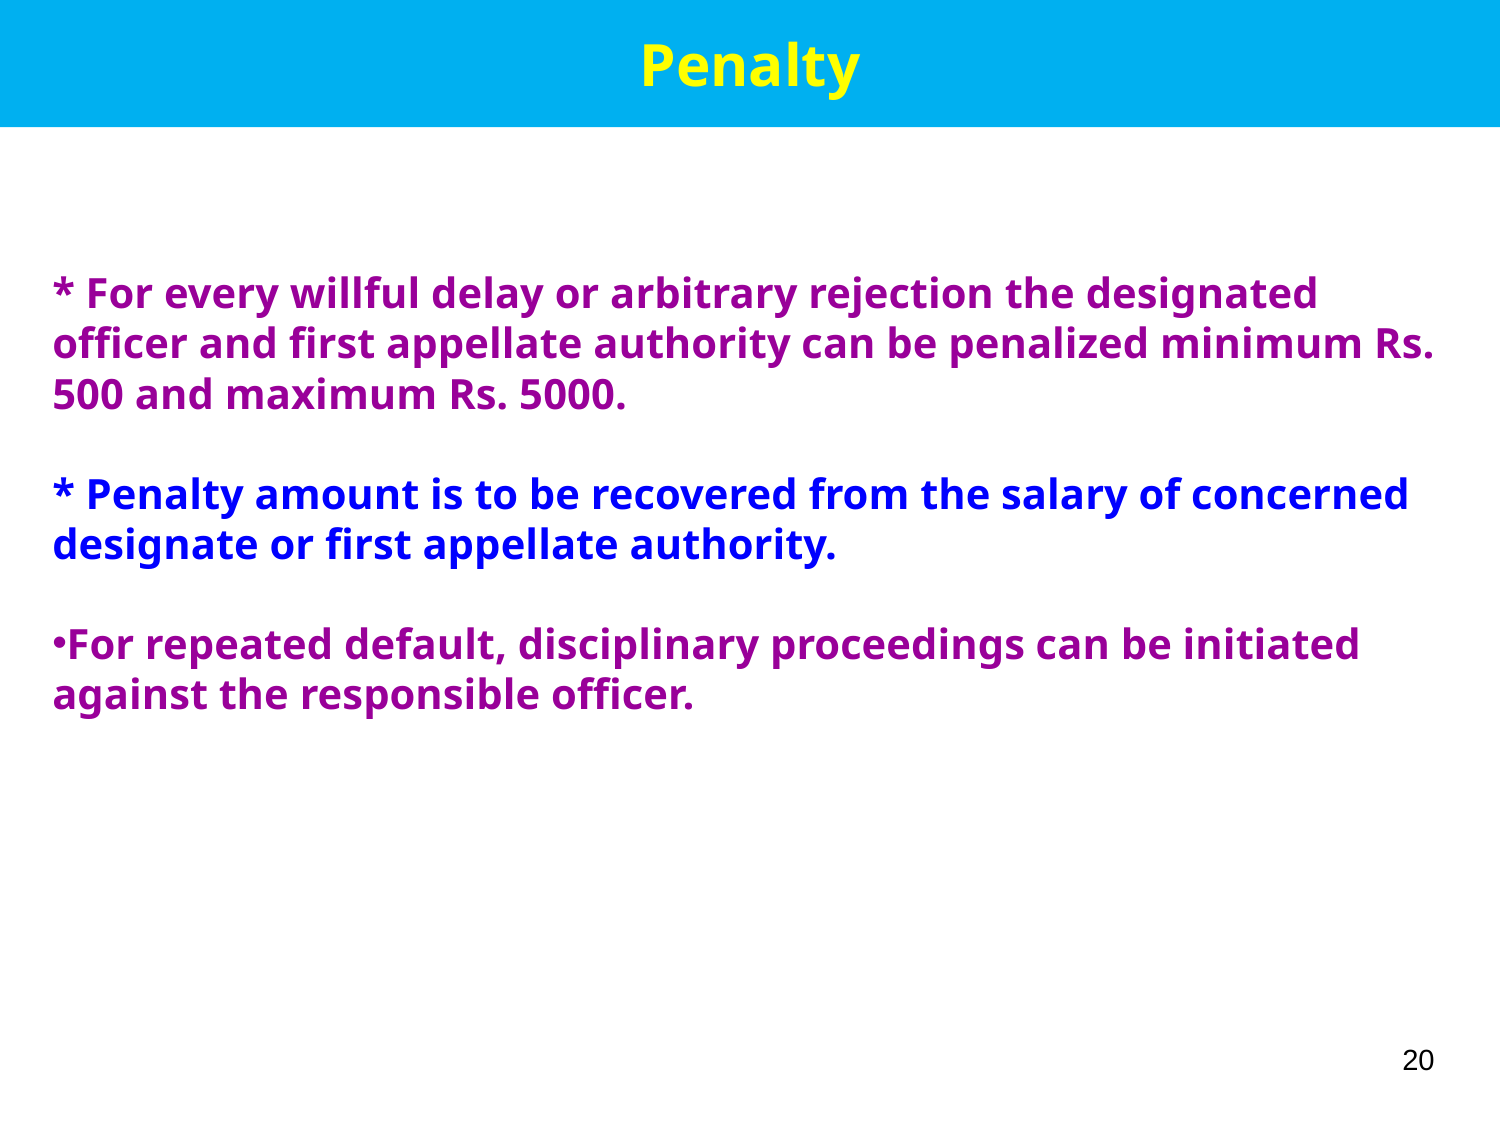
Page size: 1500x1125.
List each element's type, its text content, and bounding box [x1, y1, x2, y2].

text_box * For every willful delay or arbitrary rejection the designated officer and first appellate authority can be penalized minimum Rs. 500 and maximum Rs. 5000. * Penalty amount is to be recovered from the salary of concerned designate or first appellate authority. For repeated default, disciplinary proceedings can be initiated against the responsible officer. [37, 124, 1463, 1091]
text_box Penalty [0, 0, 1500, 129]
text_box 20 [1387, 1025, 1463, 1092]
